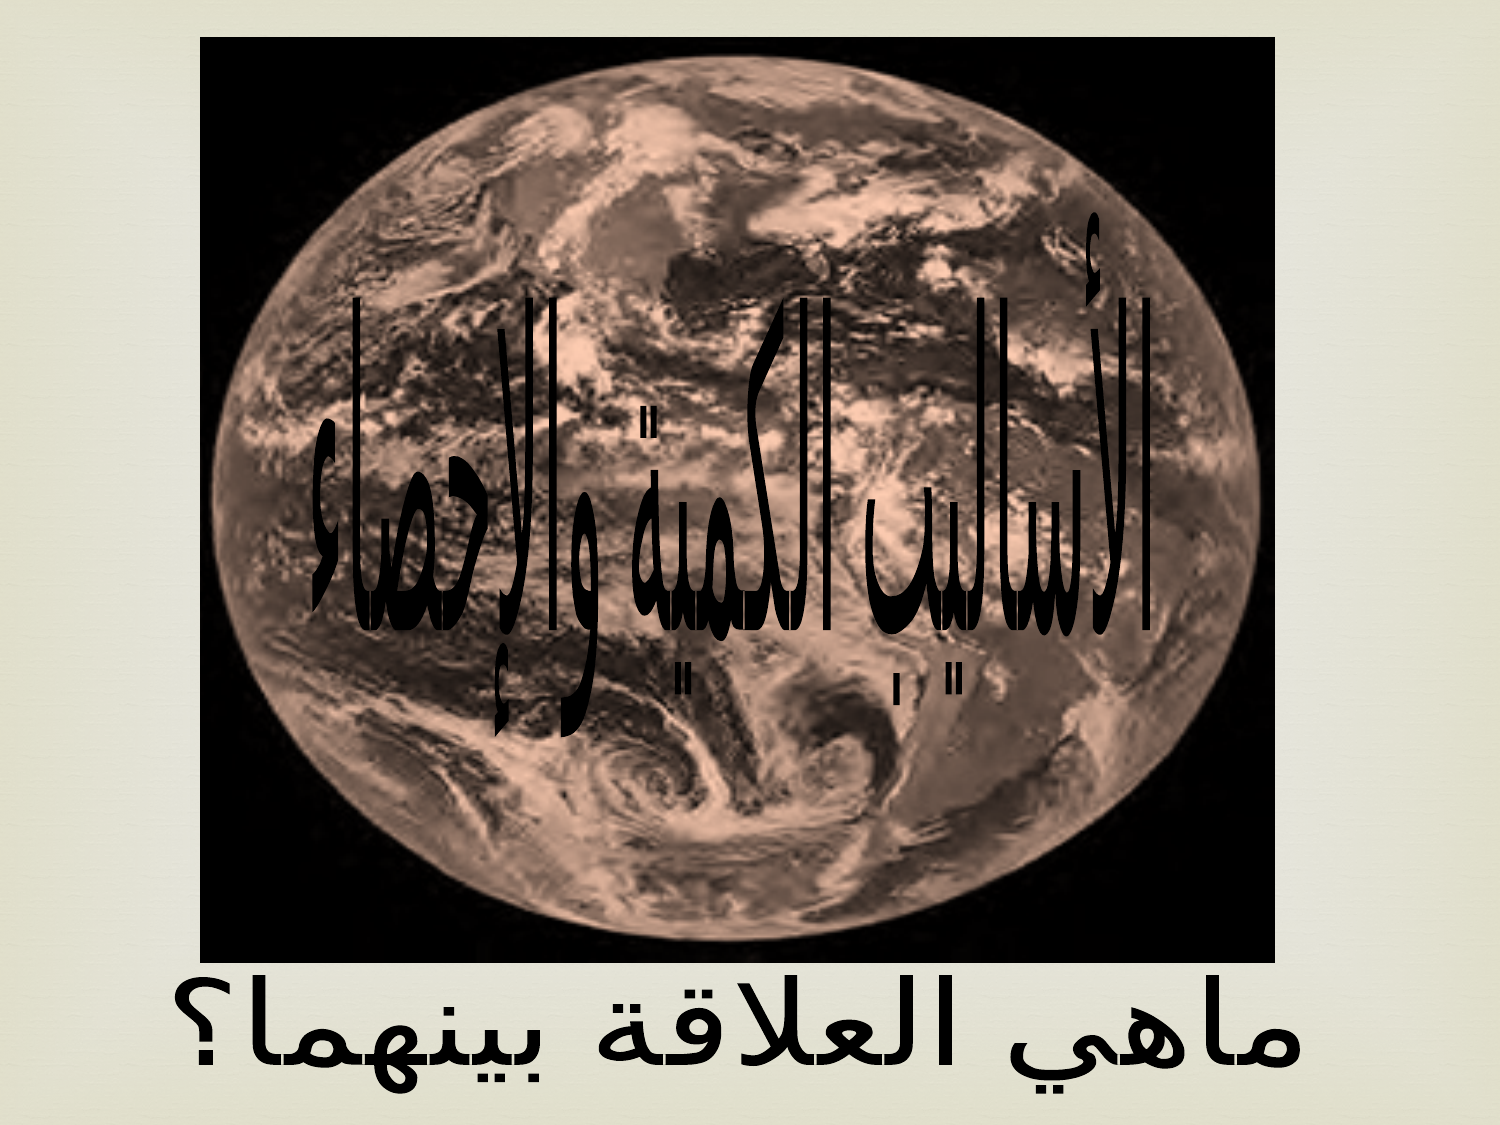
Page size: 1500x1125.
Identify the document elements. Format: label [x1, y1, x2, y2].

picture [199, 36, 1276, 963]
